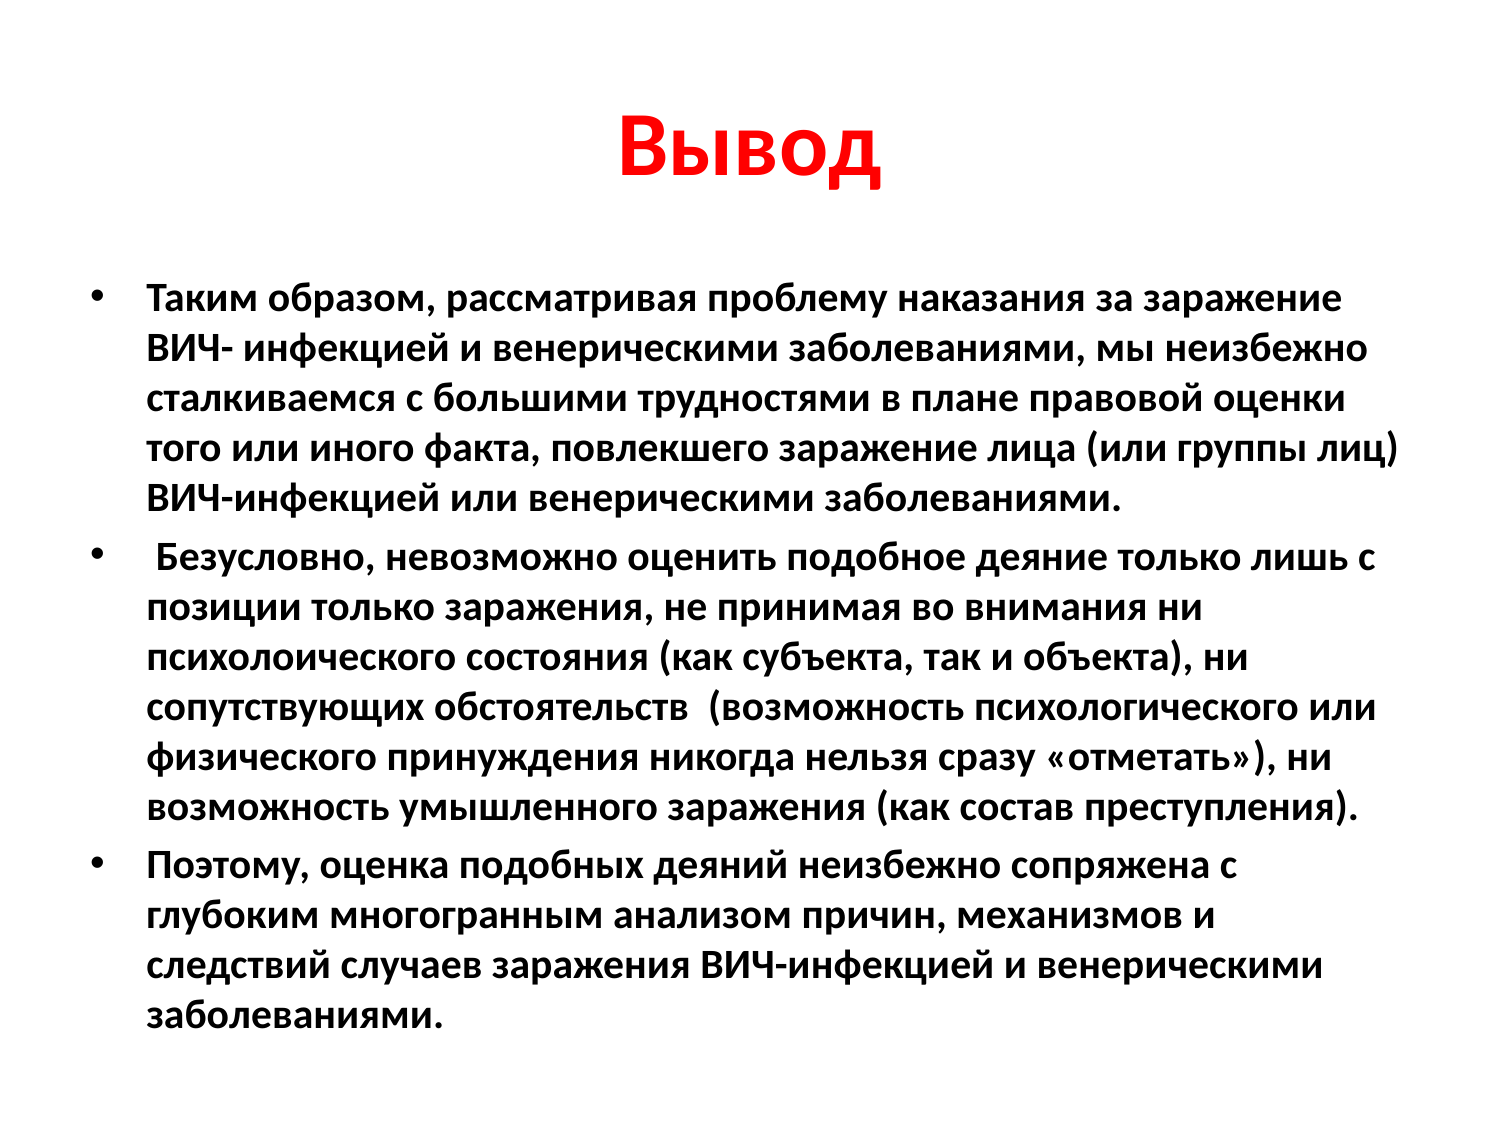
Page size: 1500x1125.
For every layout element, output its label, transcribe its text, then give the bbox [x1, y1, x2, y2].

list Таким образом, рассматривая проблему наказания за заражение ВИЧ- инфекцией и венерическими заболеваниями, мы неизбежно сталкиваемся с большими трудностями в плане правовой оценки того или иного факта, повлекшего заражение лица (или группы лиц) ВИЧ-инфекцией или венерическими заболеваниями. Безусловно, невозможно оценить подобное деяние только лишь с позиции только заражения, не принимая во внимания ни психолоического состояния (как субъекта, так и объекта), ни сопутствующих обстоятельств (возможность психологического или физического принуждения никогда нельзя сразу «отметать»), ни возможность умышленного заражения (как состав преступления). Поэтому, оценка подобных деяний неизбежно сопряжена с глубоким многогранным анализом причин, механизмов и следствий случаев заражения ВИЧ-инфекцией и венерическими заболеваниями. [74, 262, 1426, 1006]
title Вывод [74, 44, 1426, 233]
